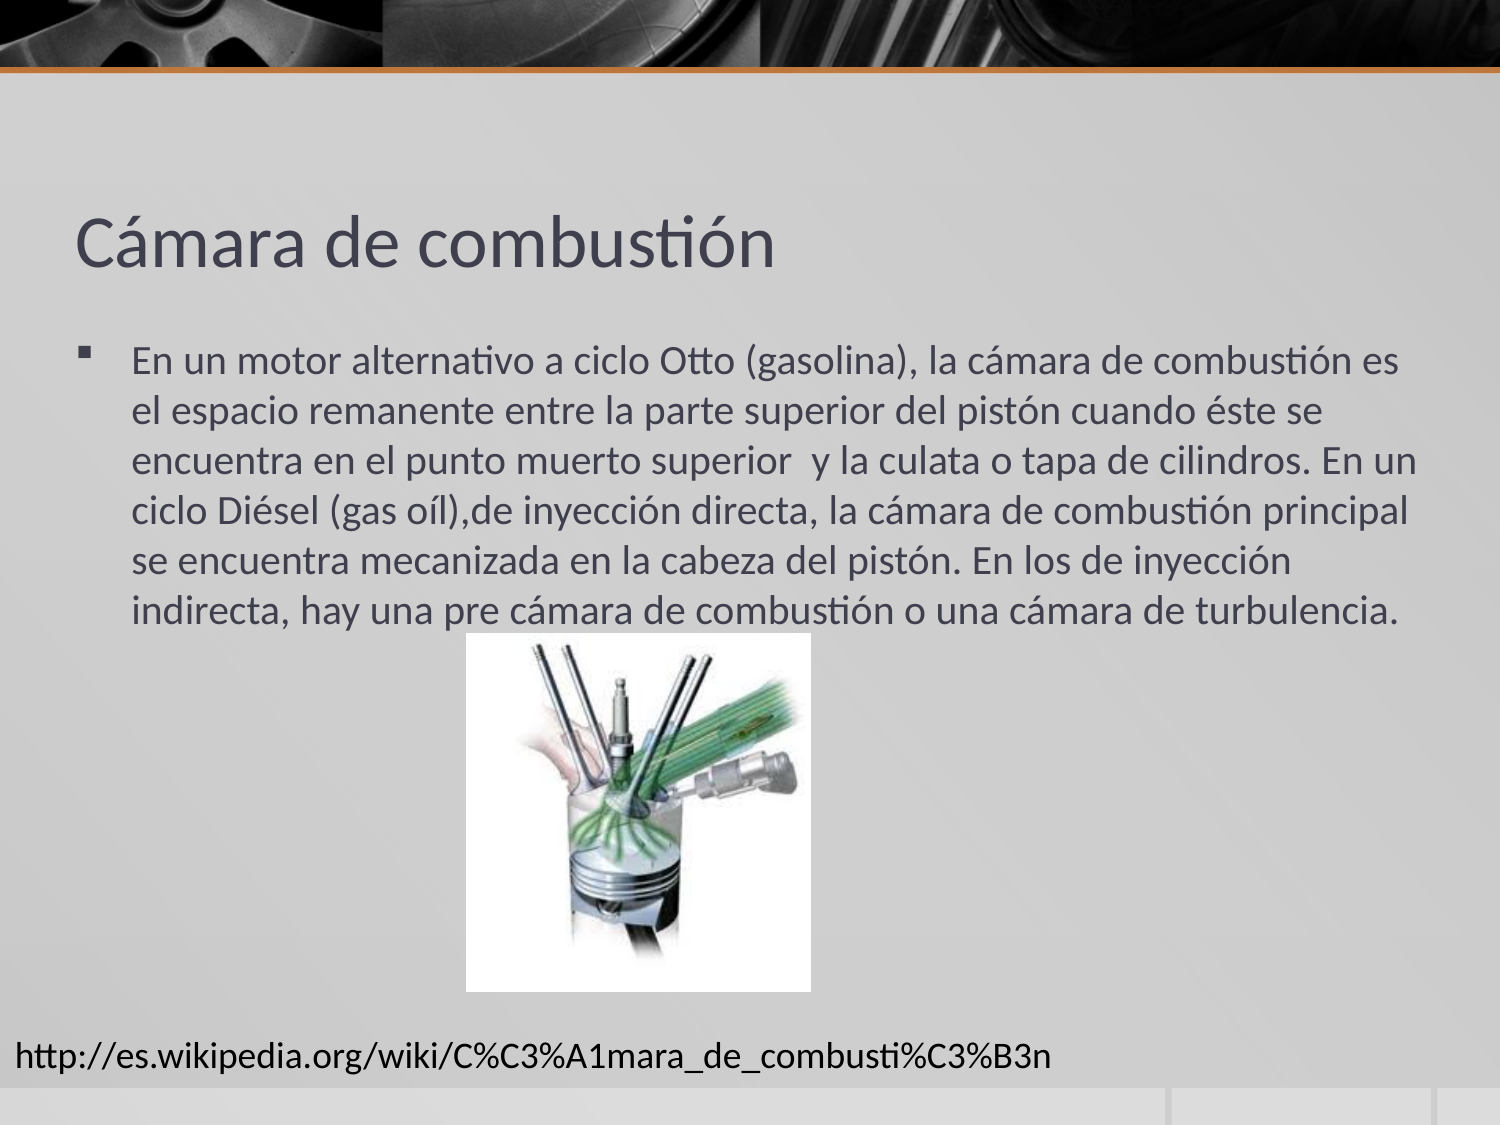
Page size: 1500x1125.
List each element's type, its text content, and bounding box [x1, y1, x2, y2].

title Cámara de combustión [75, 162, 1425, 313]
list En un motor alternativo a ciclo Otto (gasolina), la cámara de combustión es el espacio remanente entre la parte superior del pistón cuando éste se encuentra en el punto muerto superior y la culata o tapa de cilindros. En un ciclo Diésel (gas oíl),de inyección directa, la cámara de combustión principal se encuentra mecanizada en la cabeza del pistón. En los de inyección indirecta, hay una pre cámara de combustión o una cámara de turbulencia. [75, 324, 1425, 1005]
picture [0, 0, 1500, 67]
text_box http://es.wikipedia.org/wiki/C%C3%A1mara_de_combusti%C3%B3n [0, 1023, 1182, 1084]
picture [466, 633, 811, 992]
